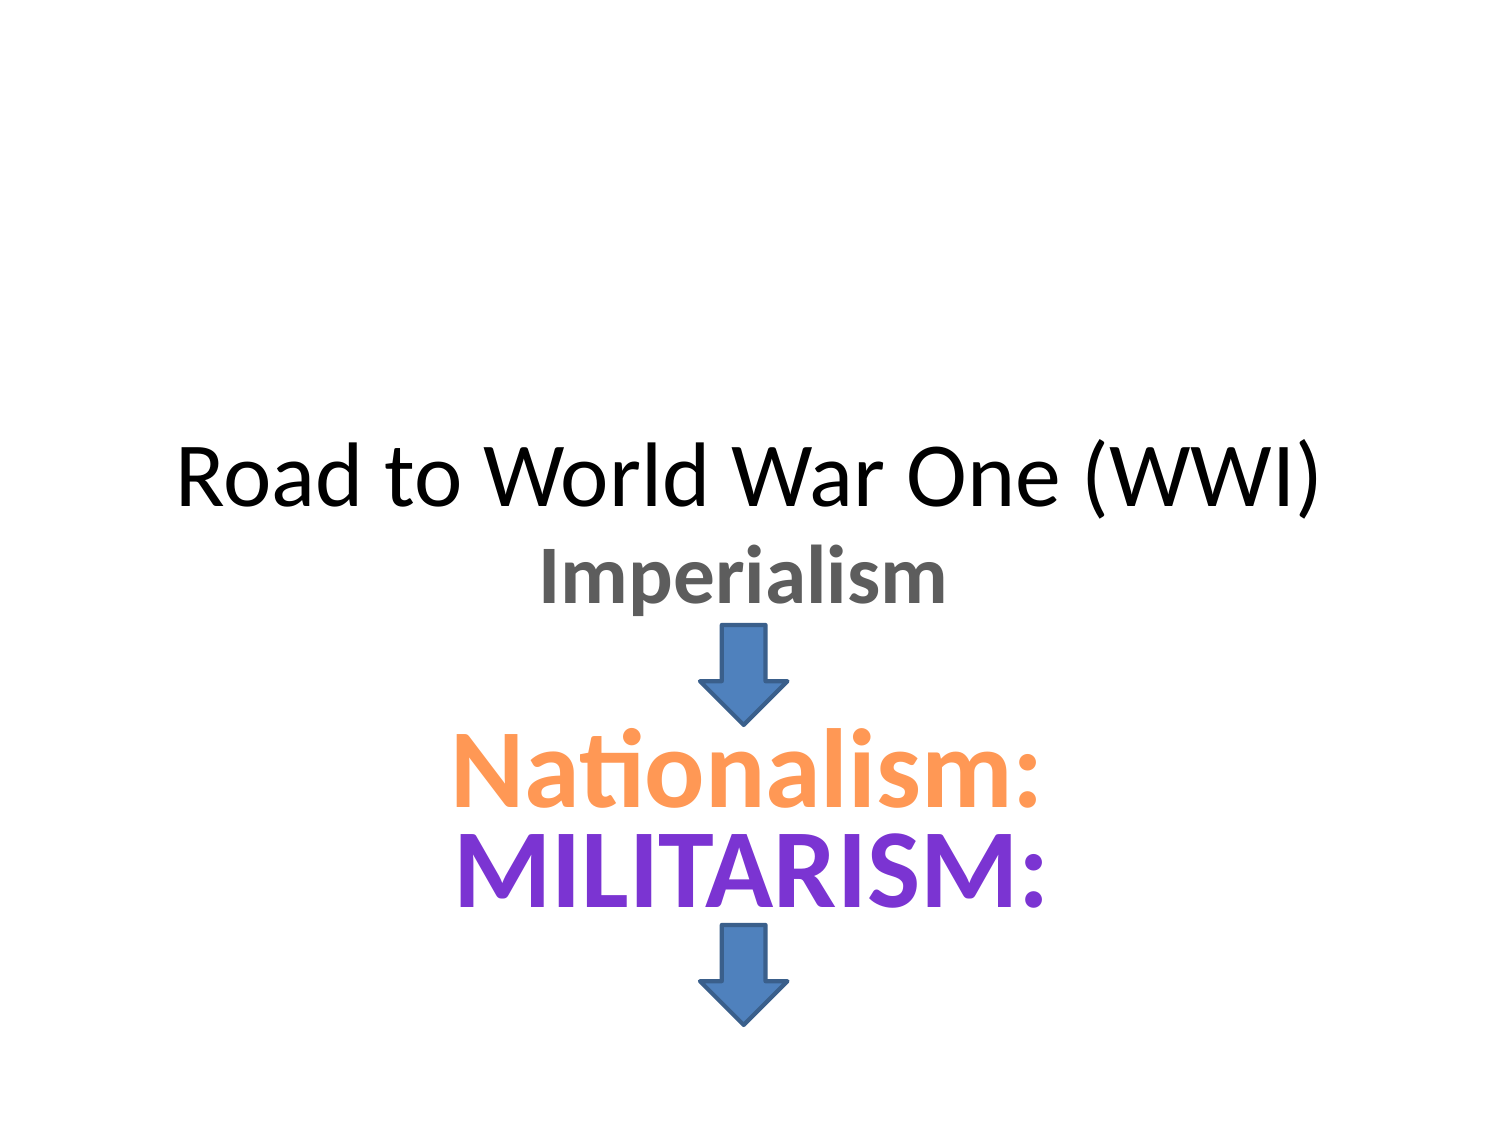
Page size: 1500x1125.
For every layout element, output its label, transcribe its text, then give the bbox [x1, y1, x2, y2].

text_box Imperialism [523, 512, 964, 628]
text_box [697, 622, 790, 687]
text_box [697, 922, 790, 1028]
title Road to World War One (WWI) [112, 349, 1388, 591]
text_box Militarism: [438, 787, 1066, 938]
text_box Nationalism: [435, 687, 1060, 838]
